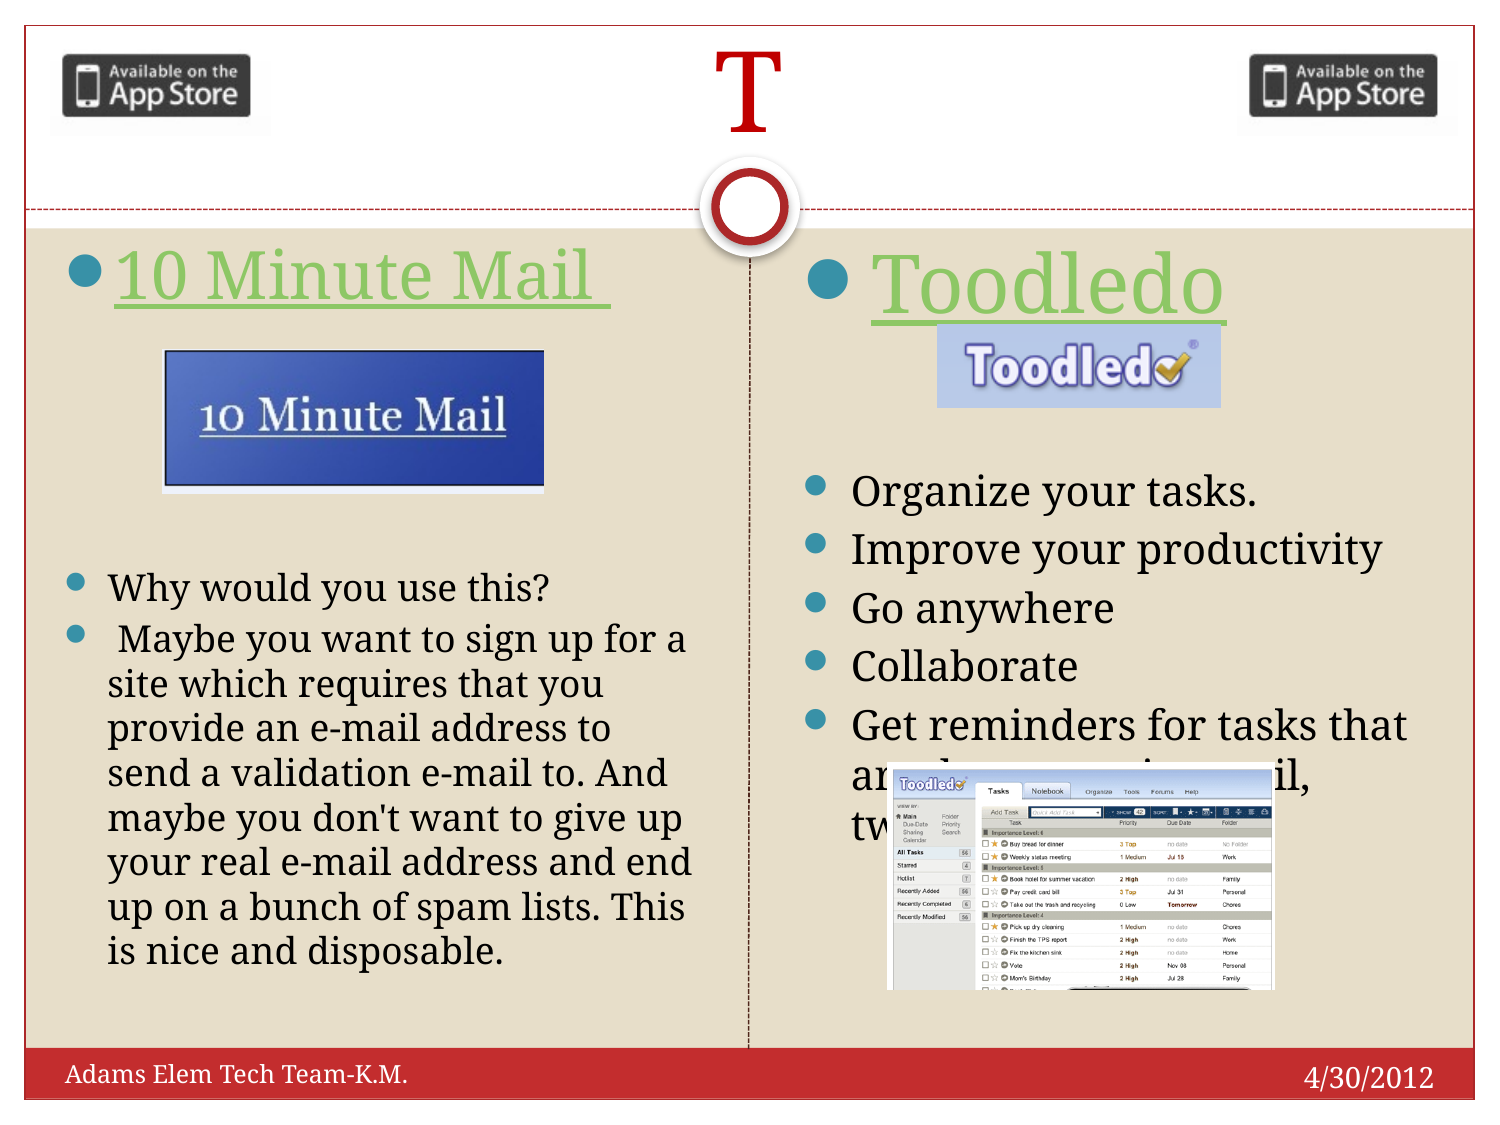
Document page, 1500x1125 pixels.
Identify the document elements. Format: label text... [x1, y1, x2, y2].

list 10 Minute Mail Why would you use this? Maybe you want to sign up for a site which requires that you provide an e-mail address to send a validation e-mail to. And maybe you don't want to give up your real e-mail address and end up on a bunch of spam lists. This is nice and disposable. [49, 224, 712, 993]
footer Adams Elem Tech Team-K.M. [50, 1051, 638, 1112]
title T [49, 37, 1450, 162]
picture [1237, 37, 1459, 137]
picture [887, 762, 1276, 990]
picture [162, 349, 544, 494]
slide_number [950, 1051, 1450, 1112]
picture [937, 324, 1221, 408]
picture [49, 37, 271, 137]
list Toodledo Organize your tasks. Improve your productivity Go anywhere Collaborate Get reminders for tasks that are due soon via email, twitter or iPhone. [787, 224, 1450, 993]
